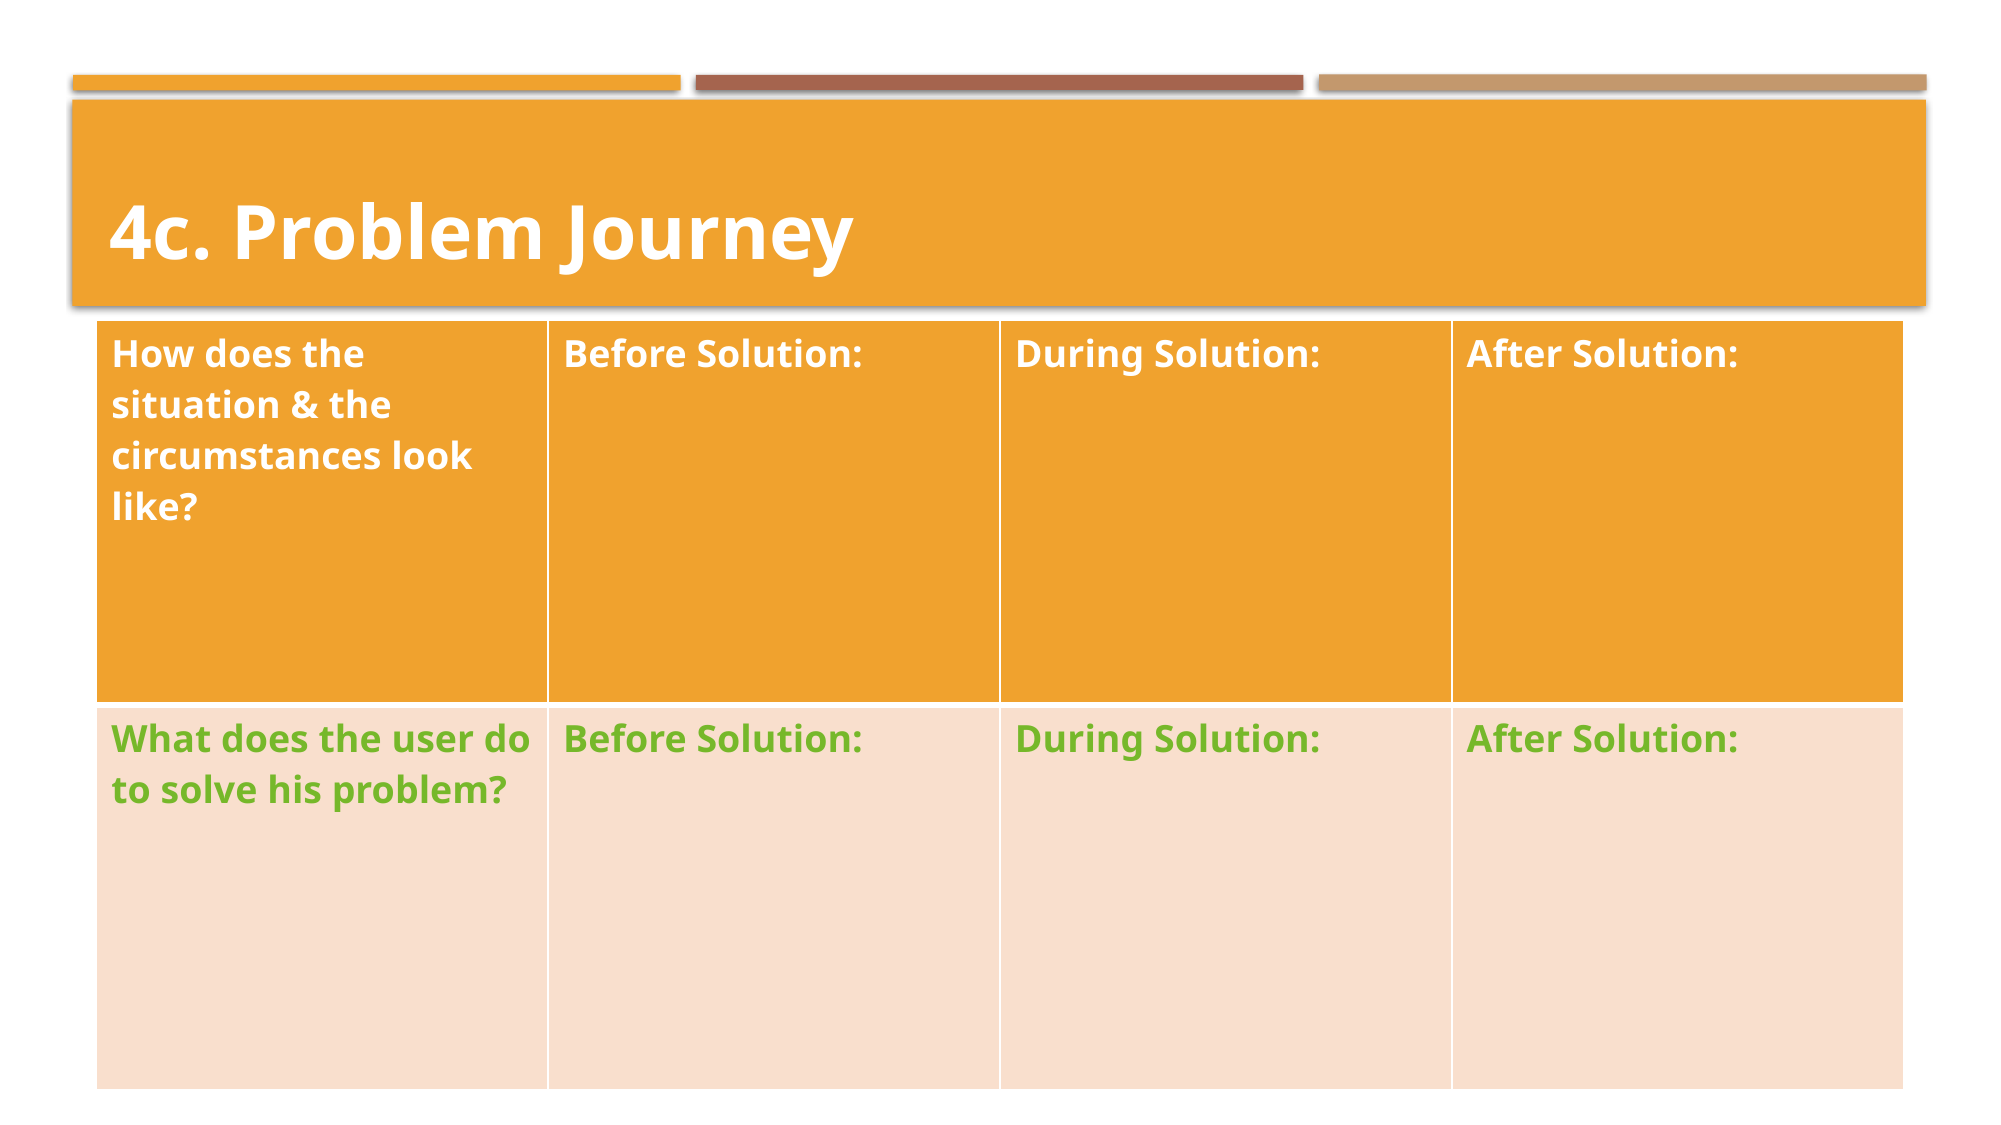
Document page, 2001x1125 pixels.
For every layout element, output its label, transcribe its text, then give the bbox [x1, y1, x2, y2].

table_header How does the situation & the circumstances look like? [97, 321, 547, 702]
table_header Before Solution: [549, 321, 999, 702]
table_header During Solution: [1001, 321, 1451, 702]
table_cell What does the user do to solve his problem? [97, 708, 547, 1089]
table_cell Before Solution: [549, 708, 999, 1089]
table_cell After Solution: [1453, 708, 1903, 1089]
table_header After Solution: [1453, 321, 1903, 702]
table_cell During Solution: [1001, 708, 1451, 1089]
title 4c. Problem Journey [94, 119, 1904, 282]
